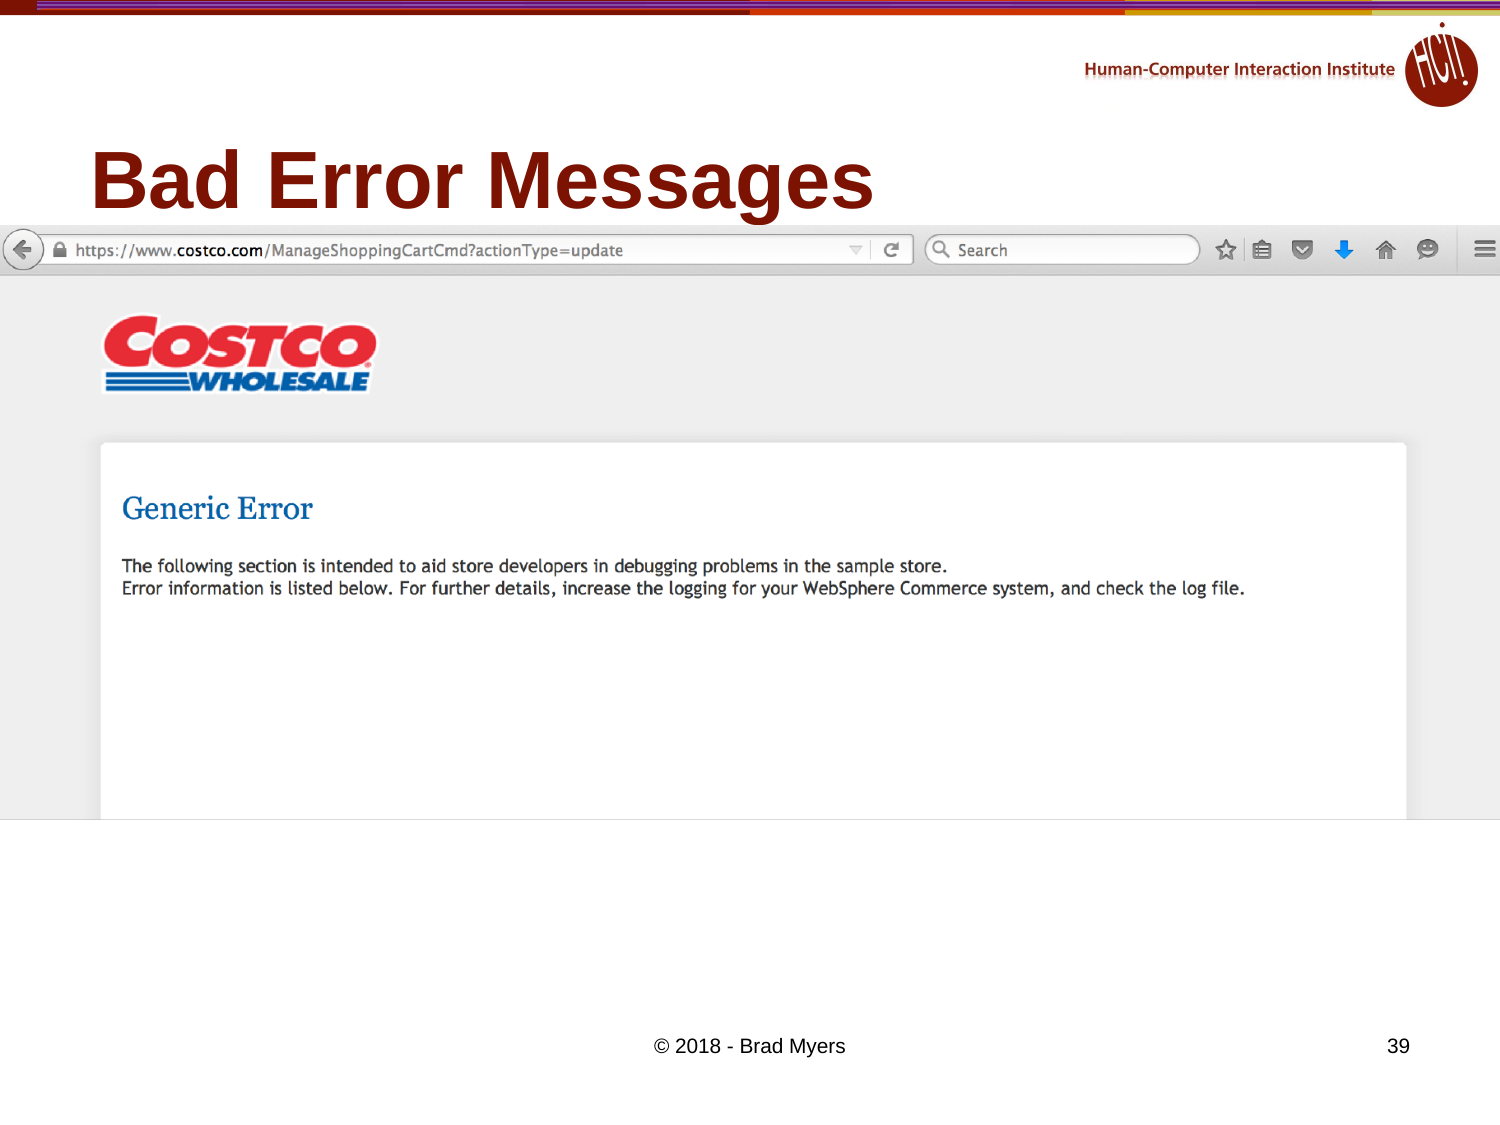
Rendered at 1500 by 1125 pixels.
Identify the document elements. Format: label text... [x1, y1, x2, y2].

picture [37, 1, 1500, 10]
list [0, 224, 1500, 821]
title Bad Error Messages [74, 19, 1313, 223]
slide_number 39 [1074, 1024, 1426, 1101]
footer © 2018 - Brad Myers [512, 1024, 988, 1101]
picture [1313, 22, 1478, 107]
